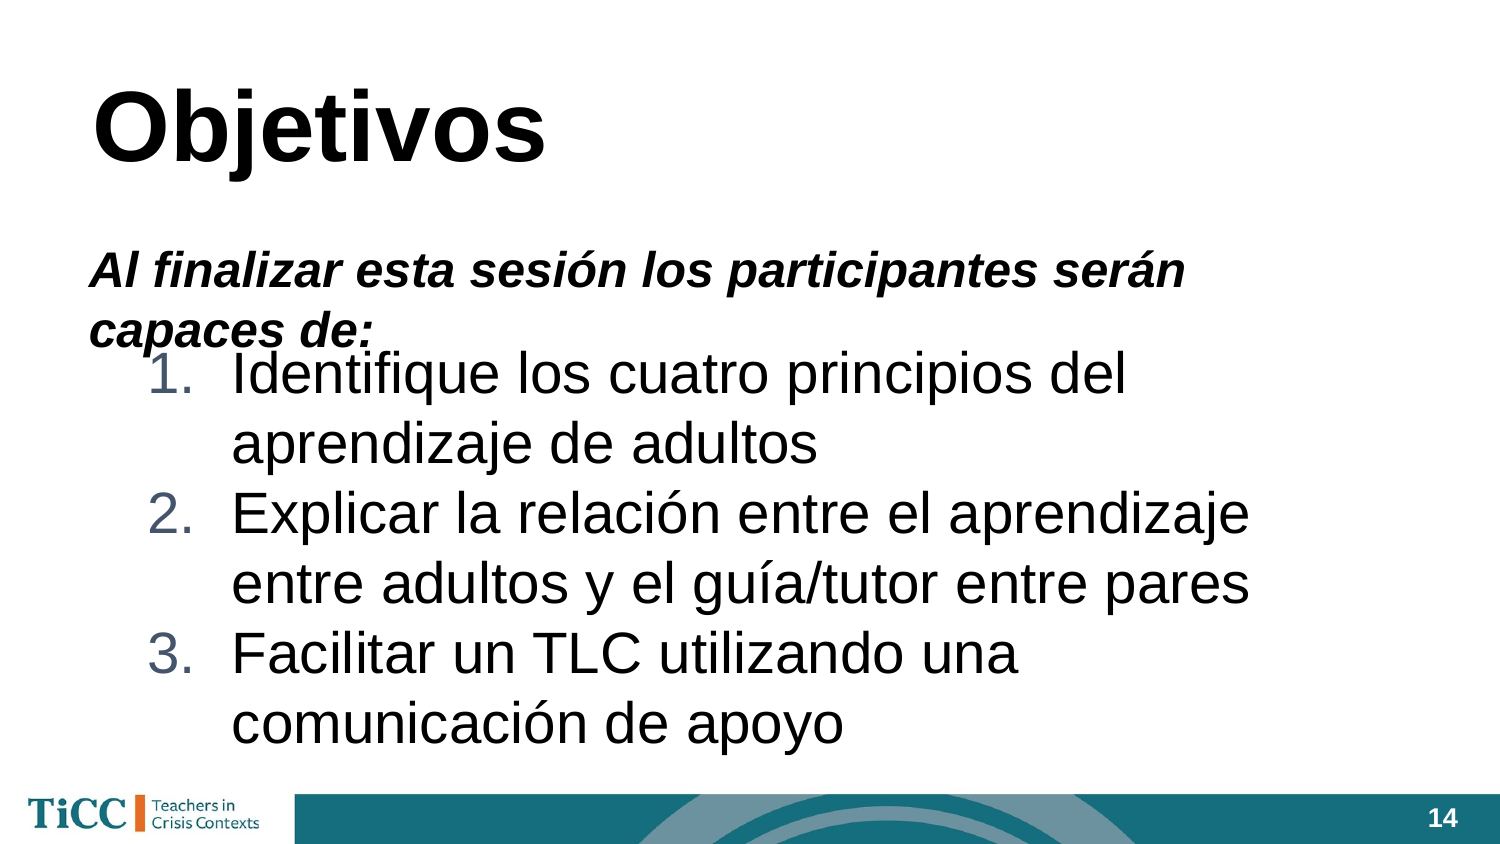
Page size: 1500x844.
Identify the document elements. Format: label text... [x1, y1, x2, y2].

list Identifique los cuatro principios del aprendizaje de adultos Explicar la relación entre el aprendizaje entre adultos y el guía/tutor entre pares Facilitar un TLC utilizando una comunicación de apoyo [132, 320, 1374, 812]
slide_number ‹#› [1383, 784, 1473, 844]
title Objetivos [78, 8, 1428, 196]
text_box Al finalizar esta sesión los participantes serán capaces de: [61, 229, 1404, 306]
picture [0, 0, 1500, 844]
